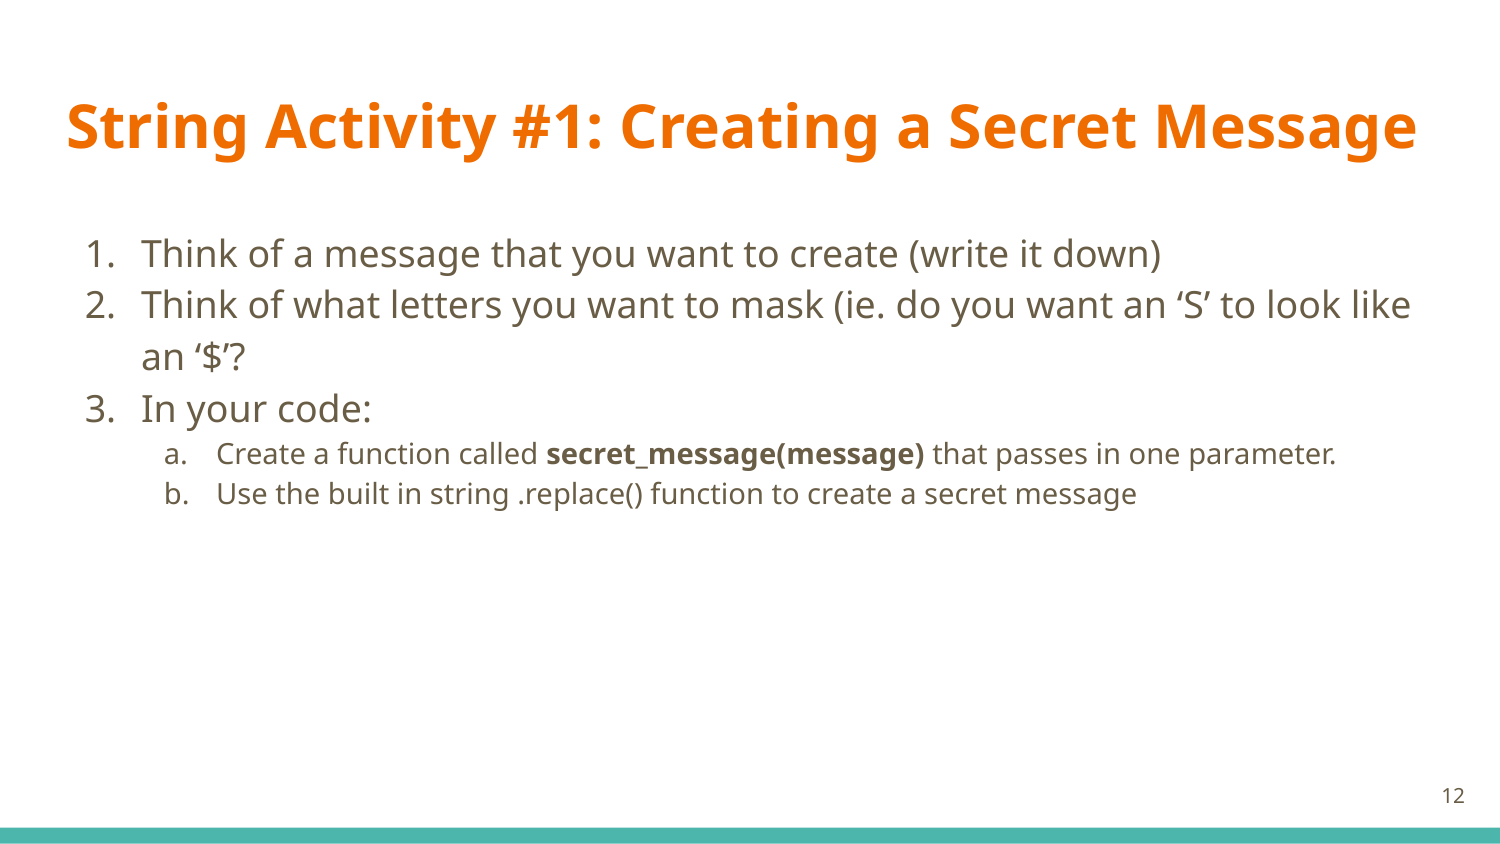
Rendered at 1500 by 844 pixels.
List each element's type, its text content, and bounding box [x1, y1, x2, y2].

list Think of a message that you want to create (write it down) Think of what letters you want to mask (ie. do you want an ‘S’ to look like an ‘$’? In your code: Create a function called secret_message(message) that passes in one parameter. Use the built in string .replace() function to create a secret message [51, 207, 1449, 750]
title String Activity #1: Creating a Secret Message [51, 72, 1449, 189]
slide_number ‹#› [1389, 764, 1480, 830]
